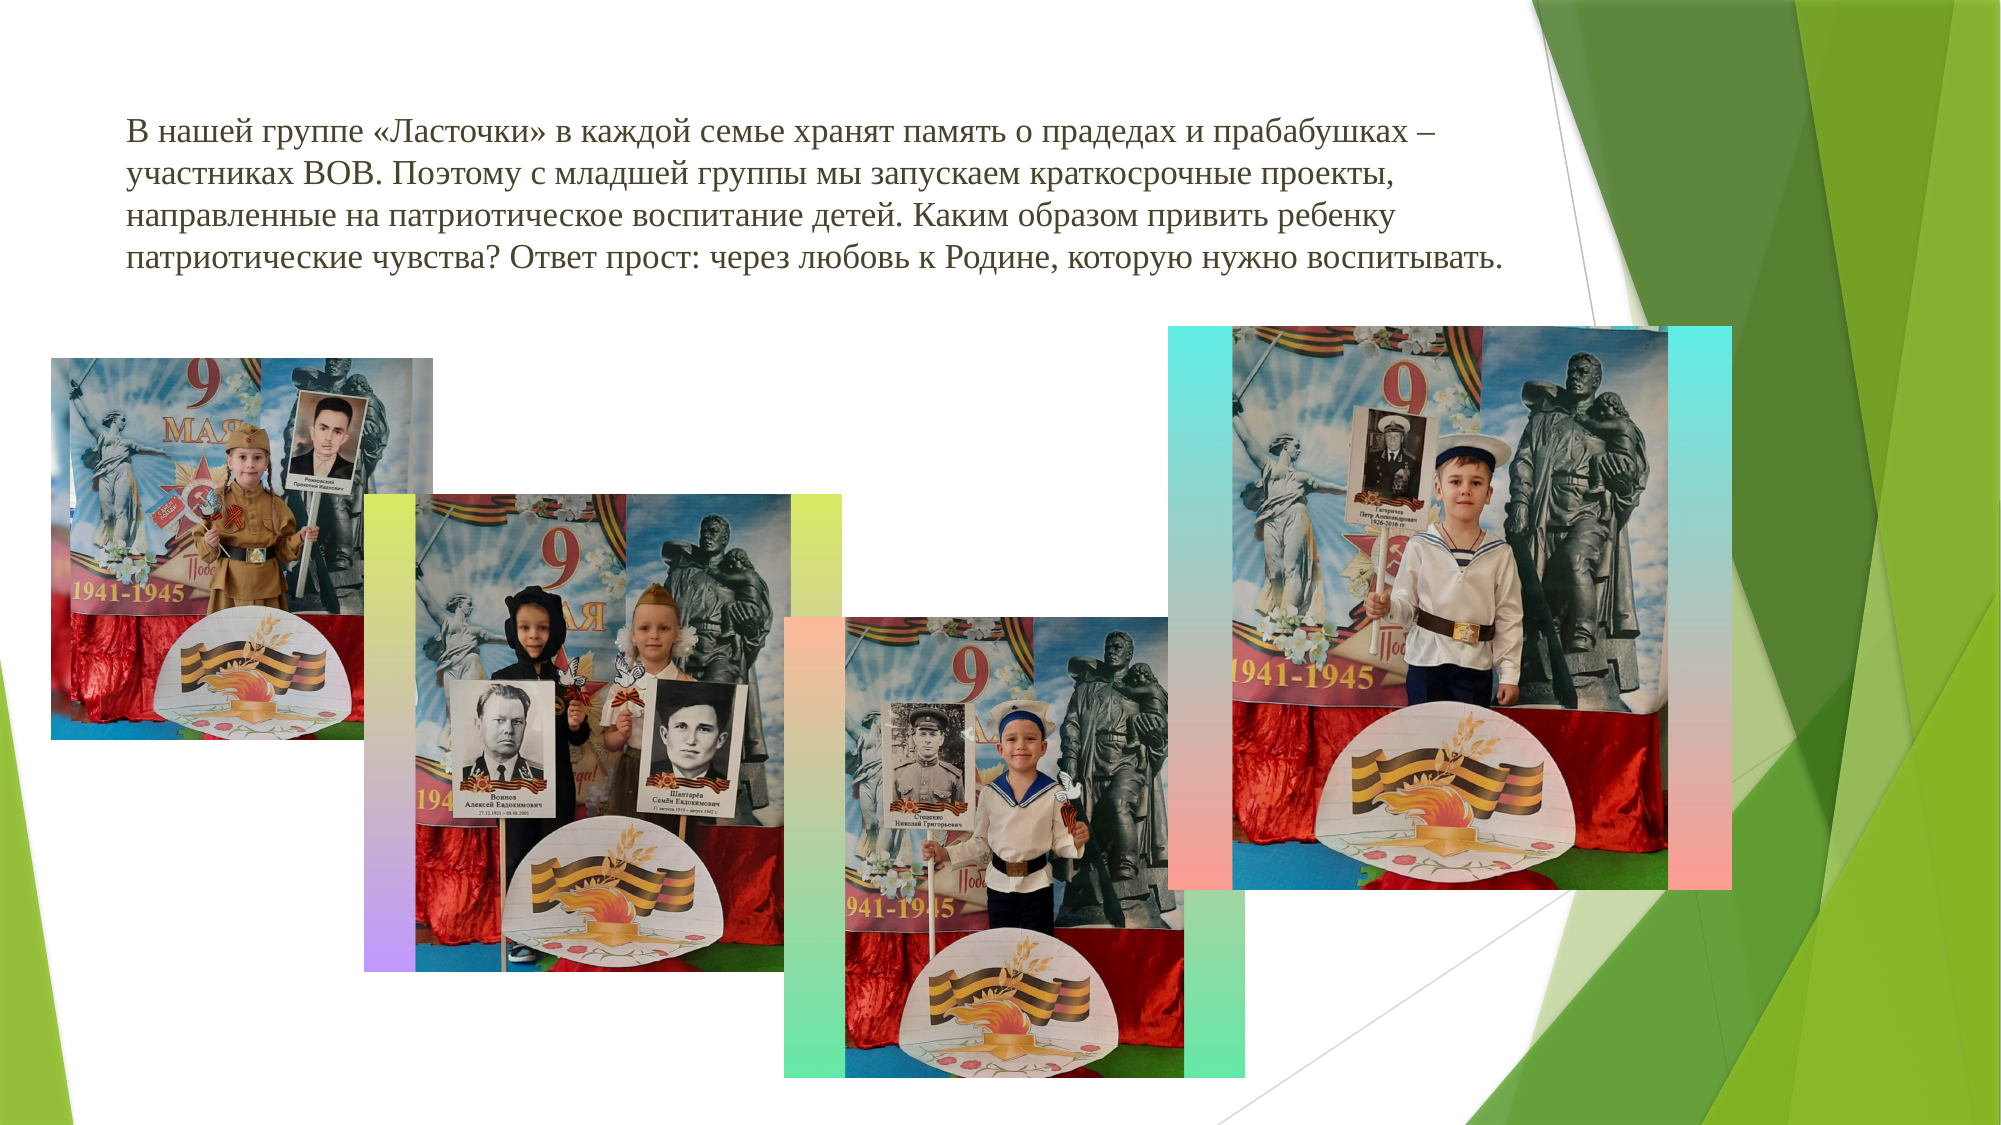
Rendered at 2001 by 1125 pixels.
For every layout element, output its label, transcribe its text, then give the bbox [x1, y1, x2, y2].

picture [364, 326, 1732, 1079]
title В нашей группе «Ласточки» в каждой семье хранят память о прадедах и прабабушках – участниках ВОВ. Поэтому с младшей группы мы запускаем краткосрочные проекты, направленные на патриотическое воспитание детей. Каким образом привить ребенку патриотические чувства? Ответ прост: через любовь к Родине, которую нужно воспитывать. [111, 99, 1522, 317]
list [51, 357, 434, 740]
